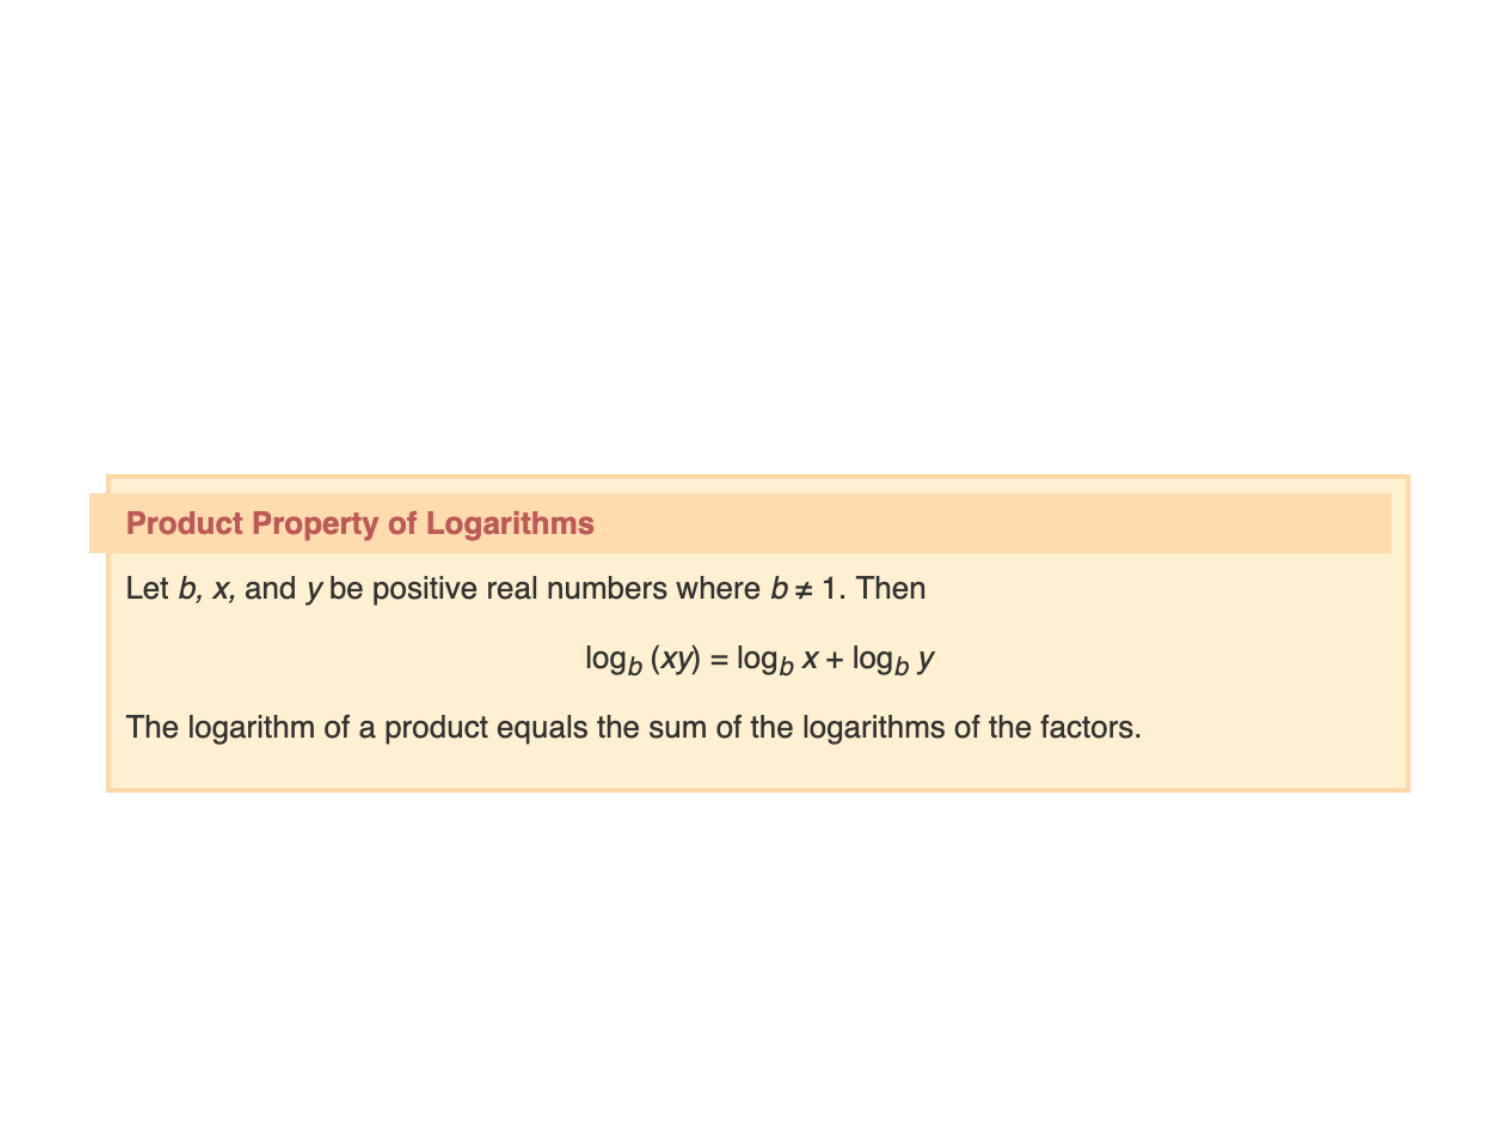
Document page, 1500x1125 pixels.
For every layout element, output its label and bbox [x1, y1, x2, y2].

list [74, 262, 1426, 1006]
